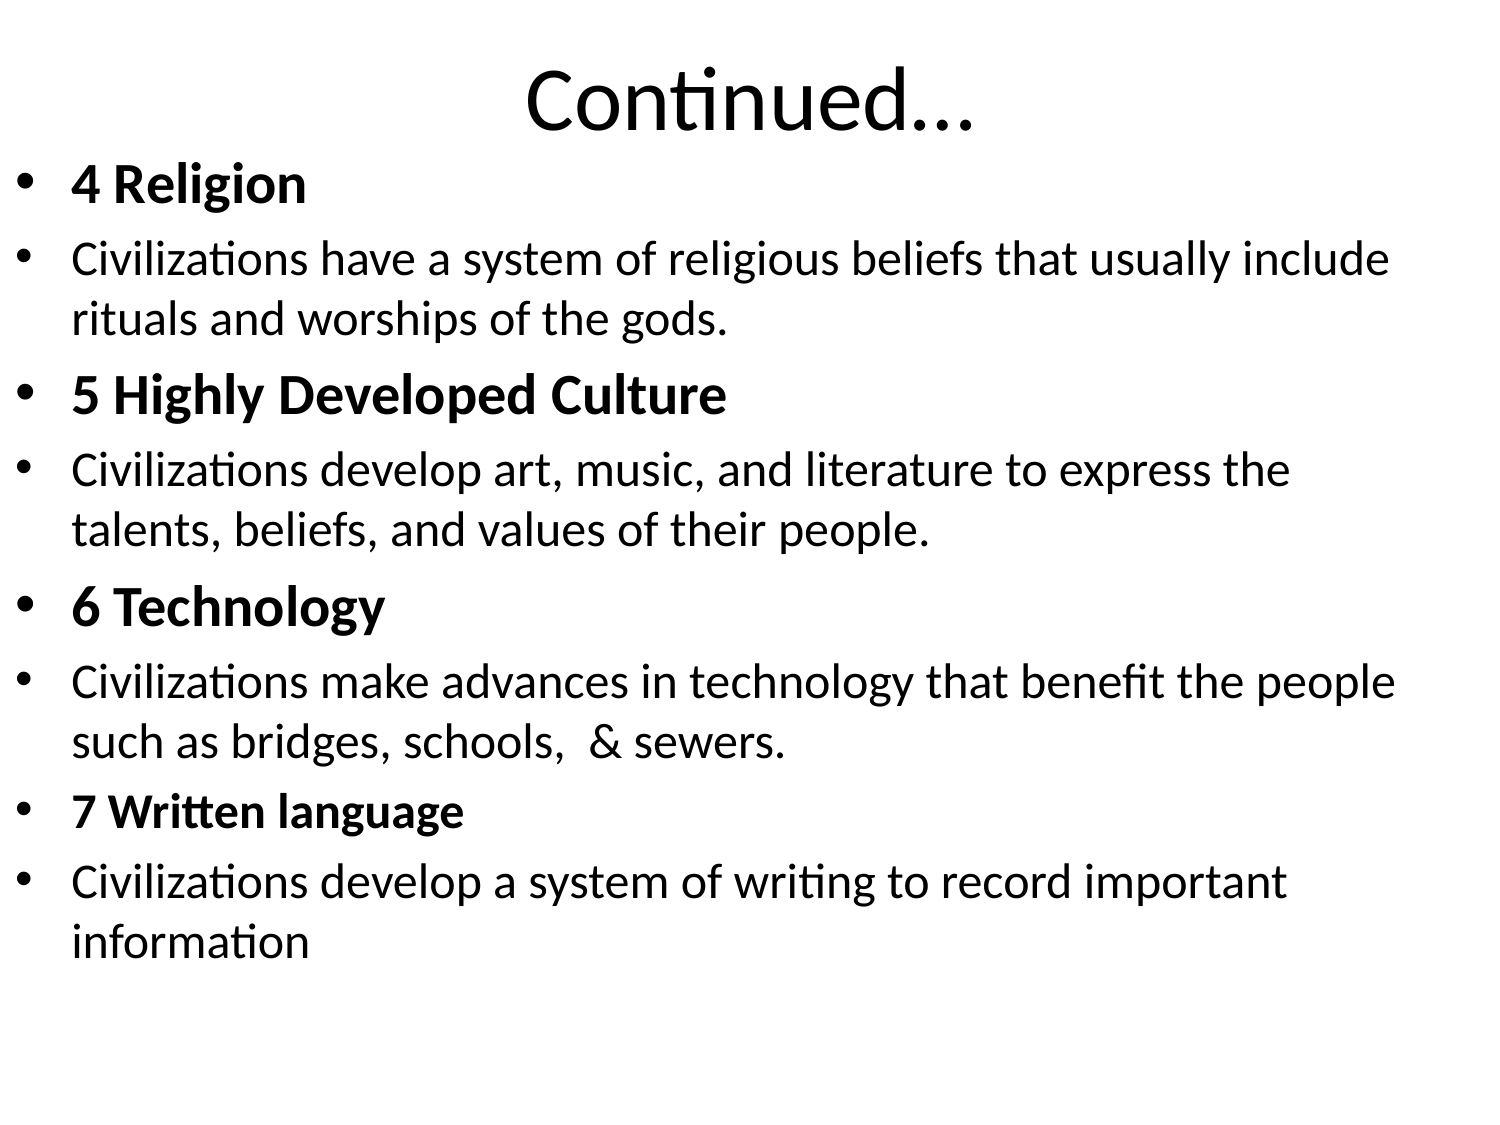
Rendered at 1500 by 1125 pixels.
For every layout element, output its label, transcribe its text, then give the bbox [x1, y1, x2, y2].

list 4 Religion Civilizations have a system of religious beliefs that usually include rituals and worships of the gods. 5 Highly Developed Culture Civilizations develop art, music, and literature to express the talents, beliefs, and values of their people. 6 Technology Civilizations make advances in technology that benefit the people such as bridges, schools, & sewers. 7 Written language Civilizations develop a system of writing to record important information [0, 137, 1425, 1038]
title Continued… [75, 0, 1425, 137]
